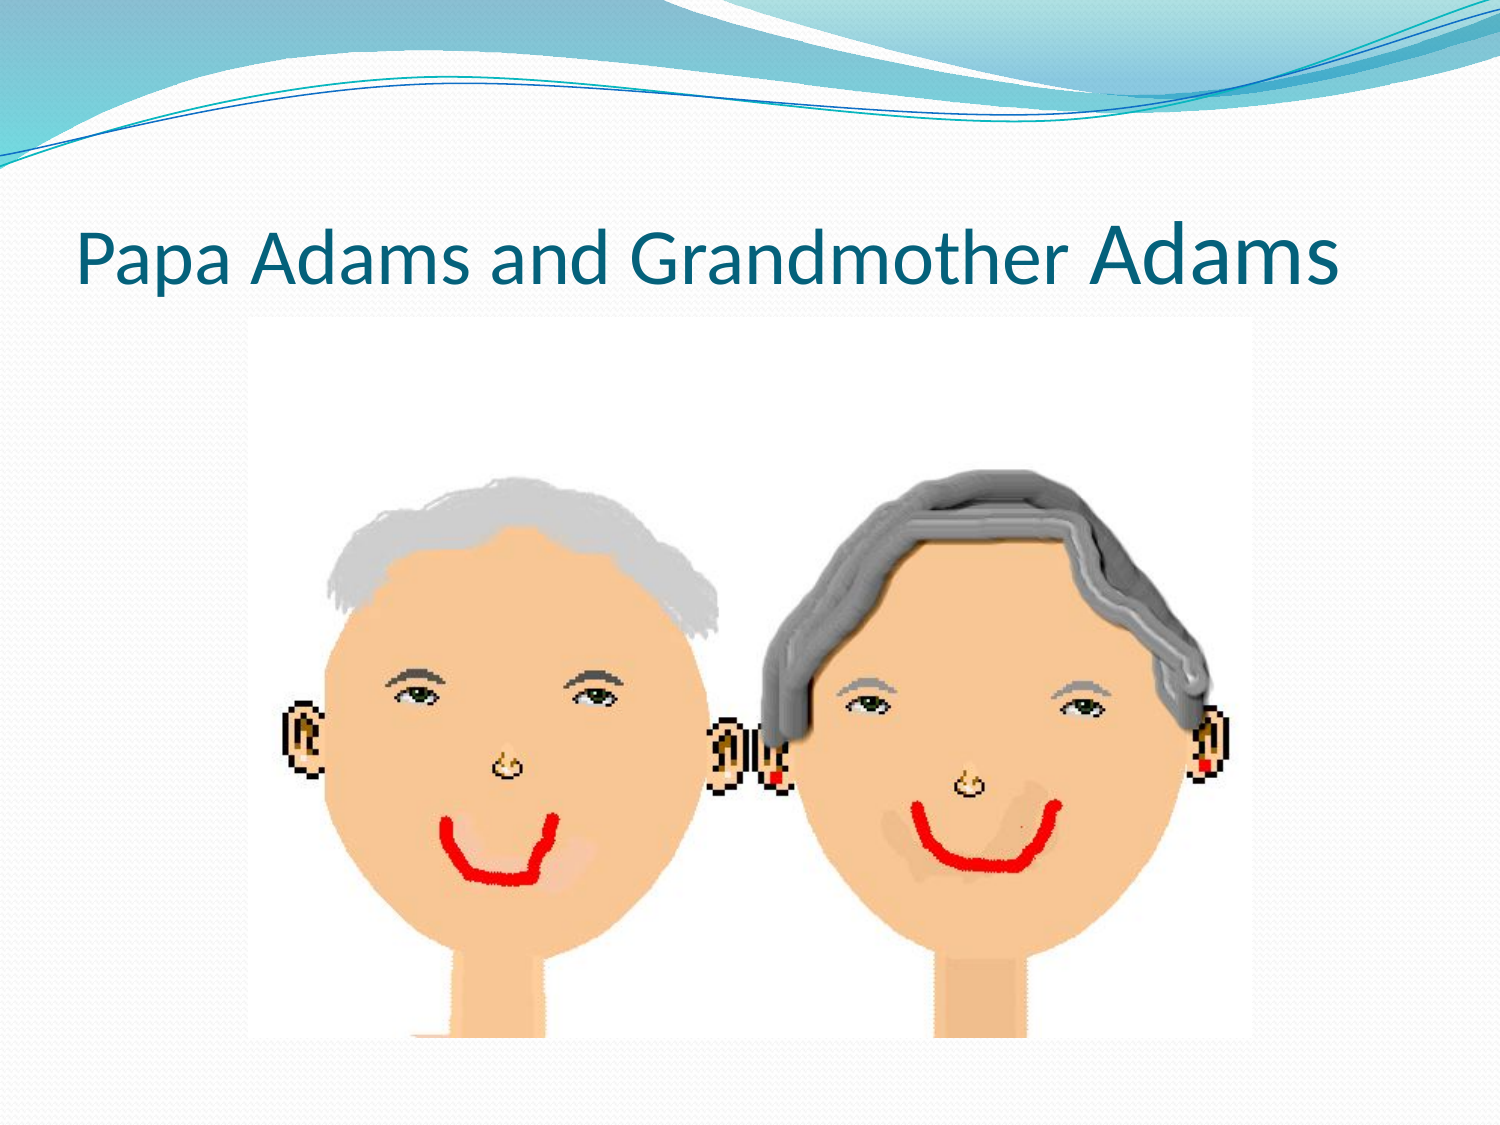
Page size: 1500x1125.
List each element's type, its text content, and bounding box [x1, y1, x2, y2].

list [247, 317, 1253, 1038]
title Papa Adams and Grandmother Adams [75, 115, 1425, 303]
